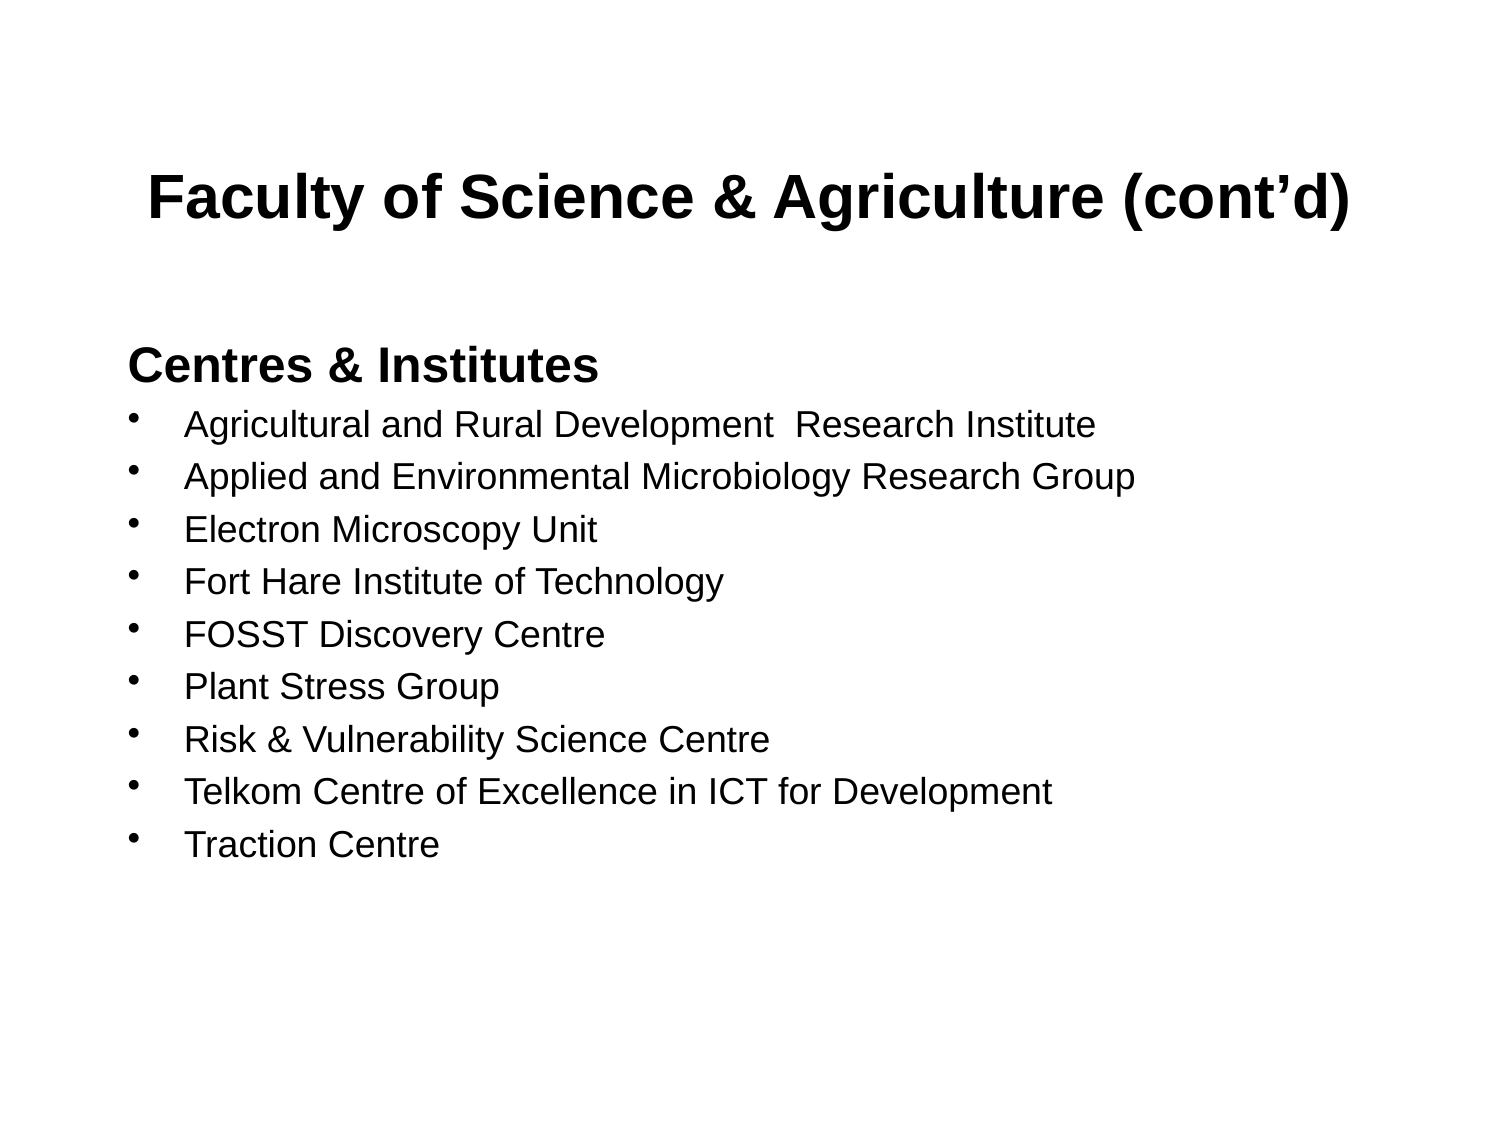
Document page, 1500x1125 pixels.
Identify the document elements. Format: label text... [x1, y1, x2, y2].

list Centres & Institutes Agricultural and Rural Development Research Institute Applied and Environmental Microbiology Research Group Electron Microscopy Unit Fort Hare Institute of Technology FOSST Discovery Centre Plant Stress Group Risk & Vulnerability Science Centre Telkom Centre of Excellence in ICT for Development Traction Centre [112, 324, 1388, 1001]
title Faculty of Science & Agriculture (cont’d) [112, 99, 1388, 288]
